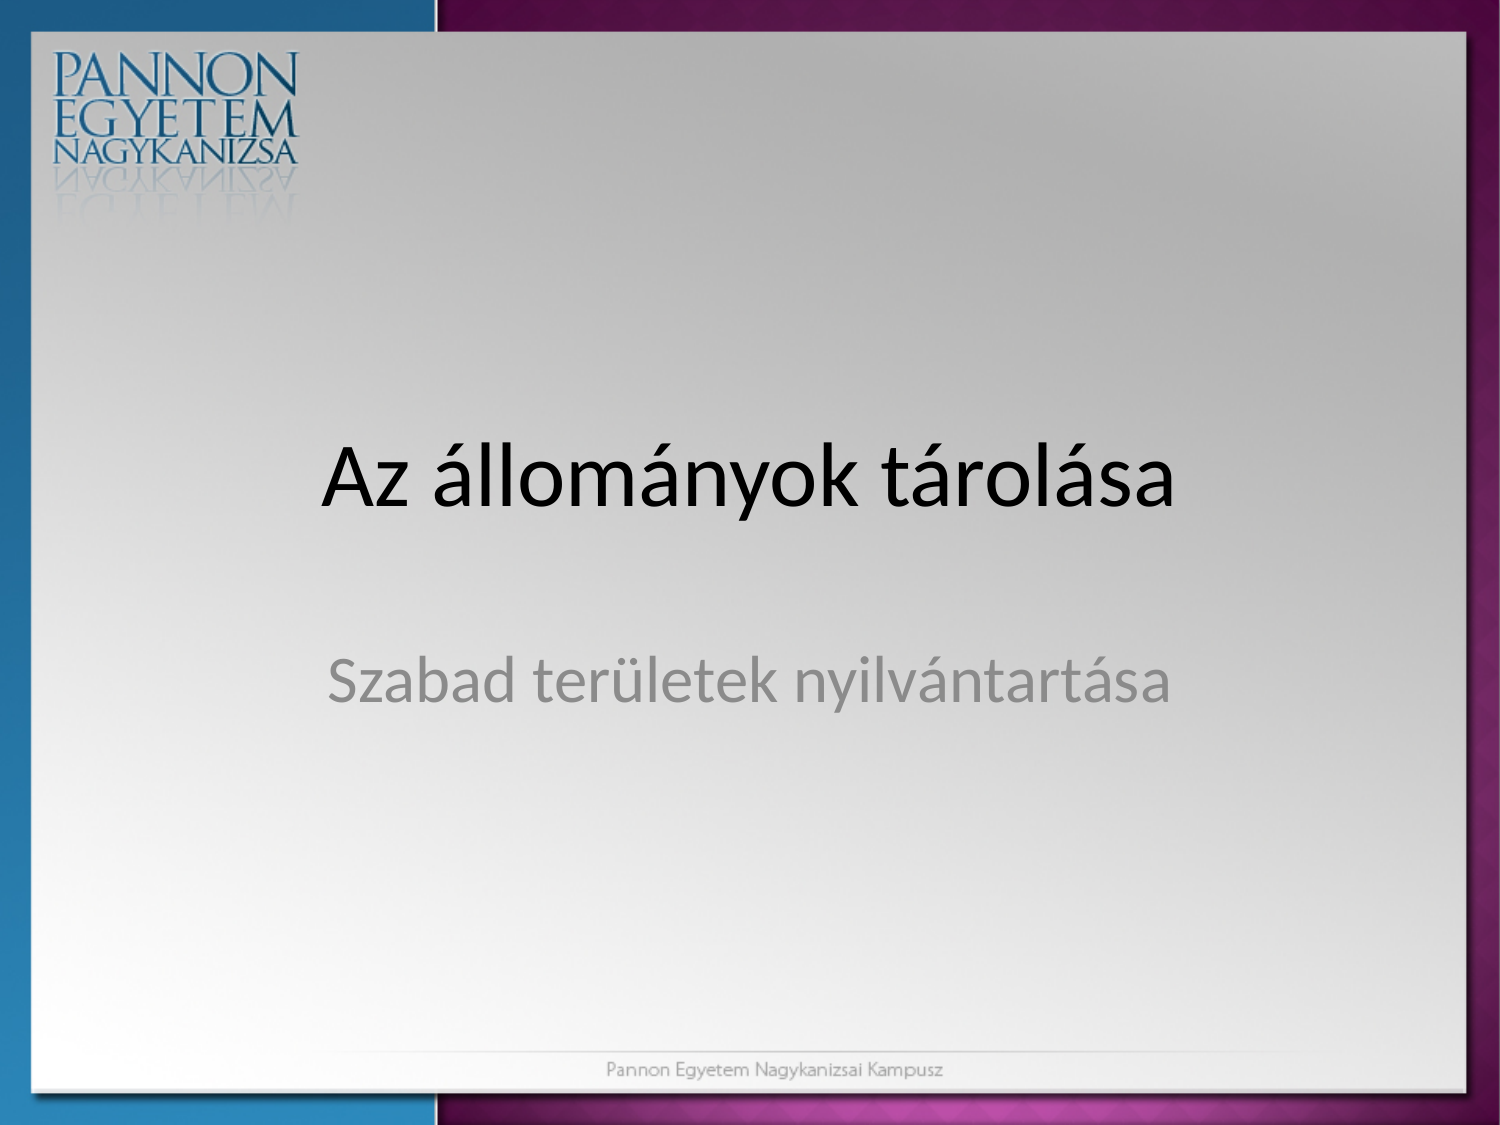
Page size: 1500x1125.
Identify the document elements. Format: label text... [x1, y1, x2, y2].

subtitle Szabad területek nyilvántartása [225, 637, 1275, 925]
picture [0, 0, 1500, 1125]
title Az állományok tárolása [112, 349, 1388, 591]
